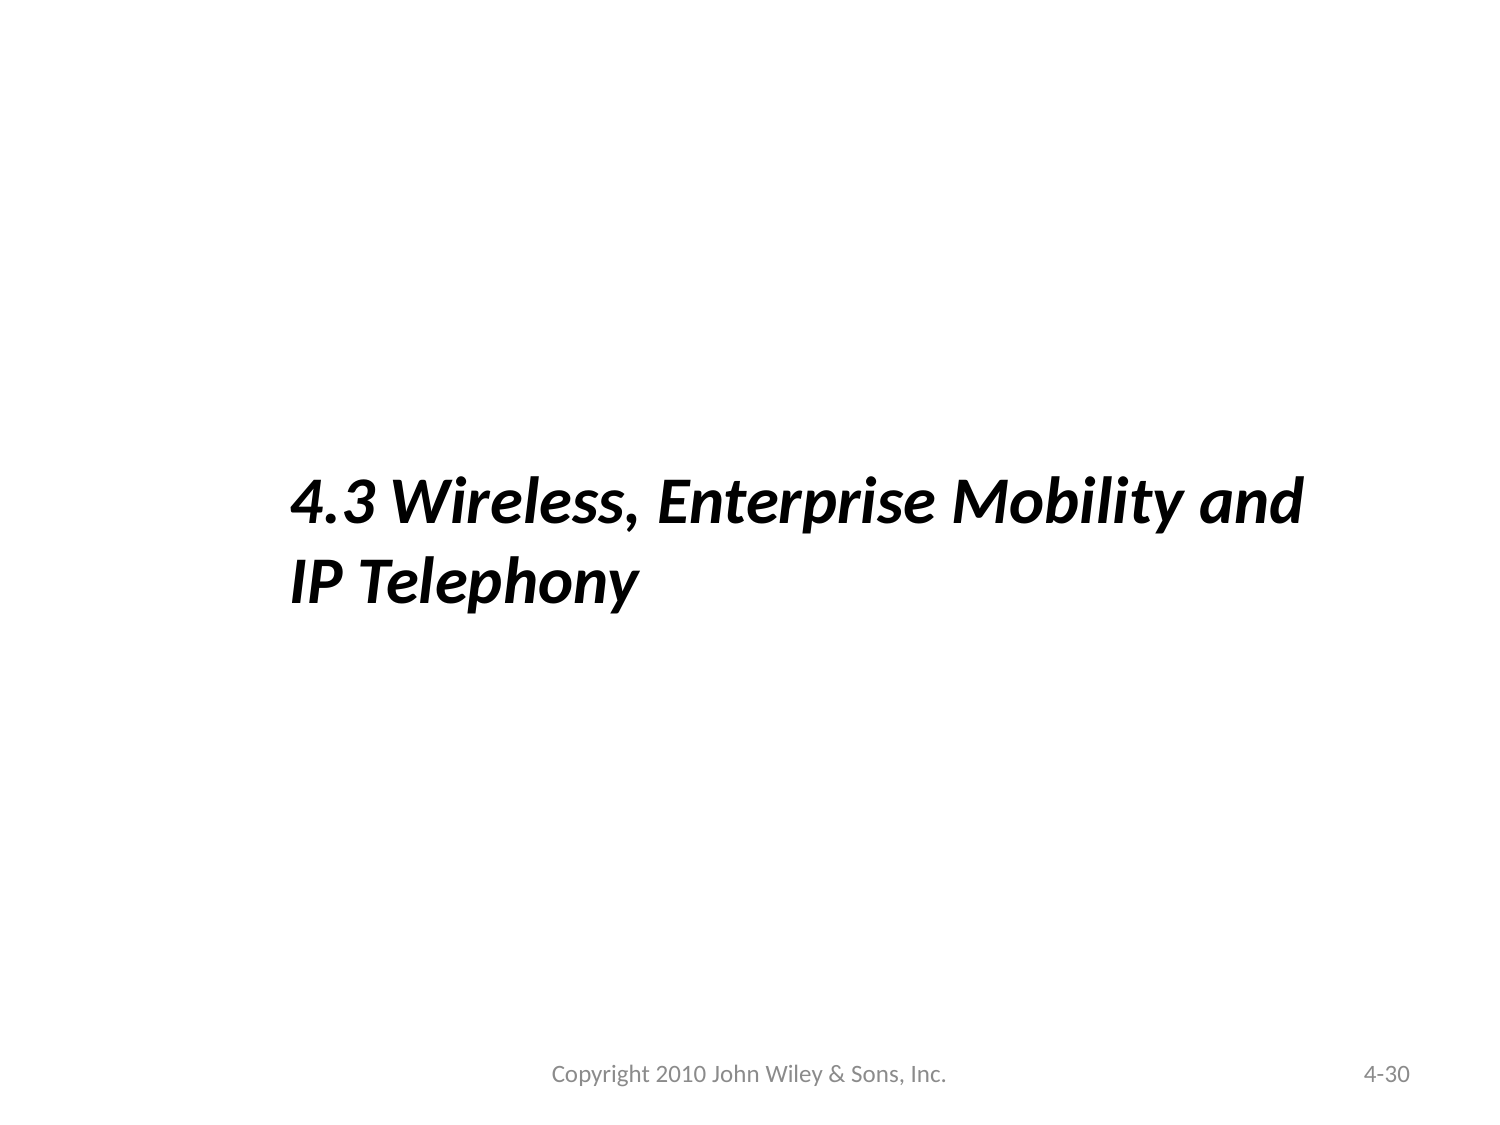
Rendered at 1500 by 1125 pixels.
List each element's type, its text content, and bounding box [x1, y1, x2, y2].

footer Copyright 2010 John Wiley & Sons, Inc. [512, 1042, 988, 1103]
text_box 4.3 Wireless, Enterprise Mobility and IP Telephony [275, 449, 1350, 625]
slide_number 4-30 [1074, 1042, 1425, 1103]
